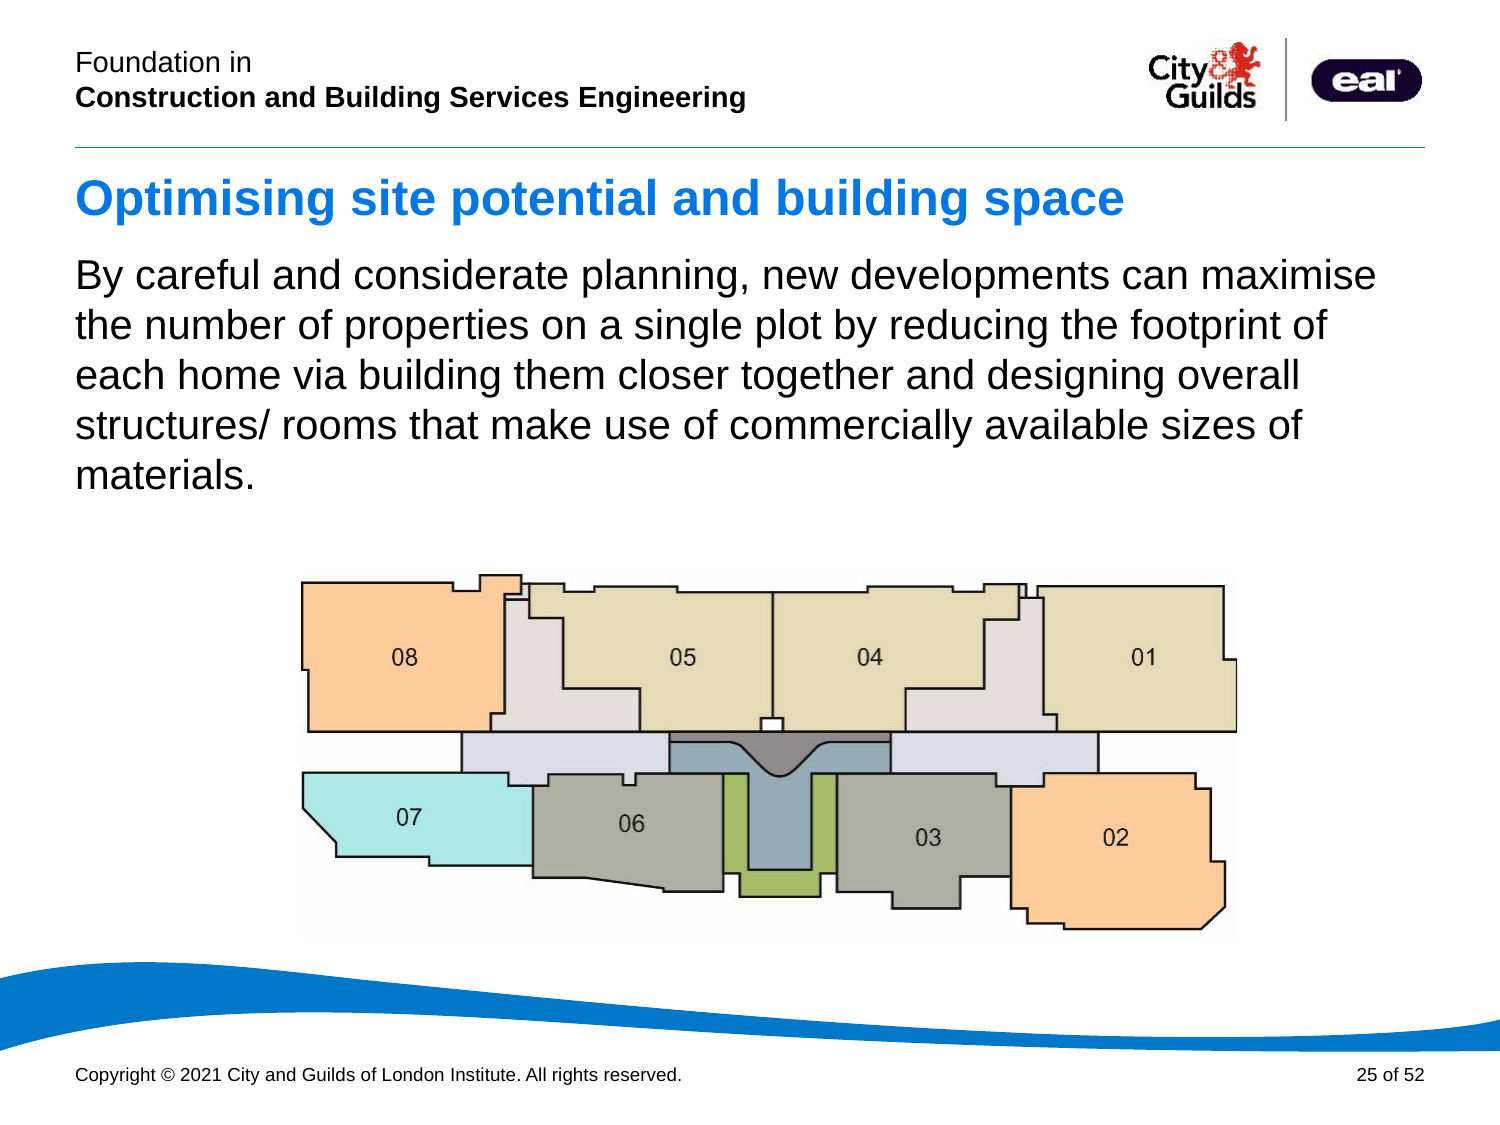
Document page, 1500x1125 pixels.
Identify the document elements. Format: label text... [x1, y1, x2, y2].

picture [1149, 38, 1422, 121]
list By careful and considerate planning, new developments can maximise the number of properties on a single plot by reducing the footprint of each home via building them closer together and designing overall structures/ rooms that make use of commercially available sizes of materials. [74, 247, 1389, 516]
picture [300, 574, 1238, 939]
title Optimising site potential and building space [74, 165, 1426, 229]
